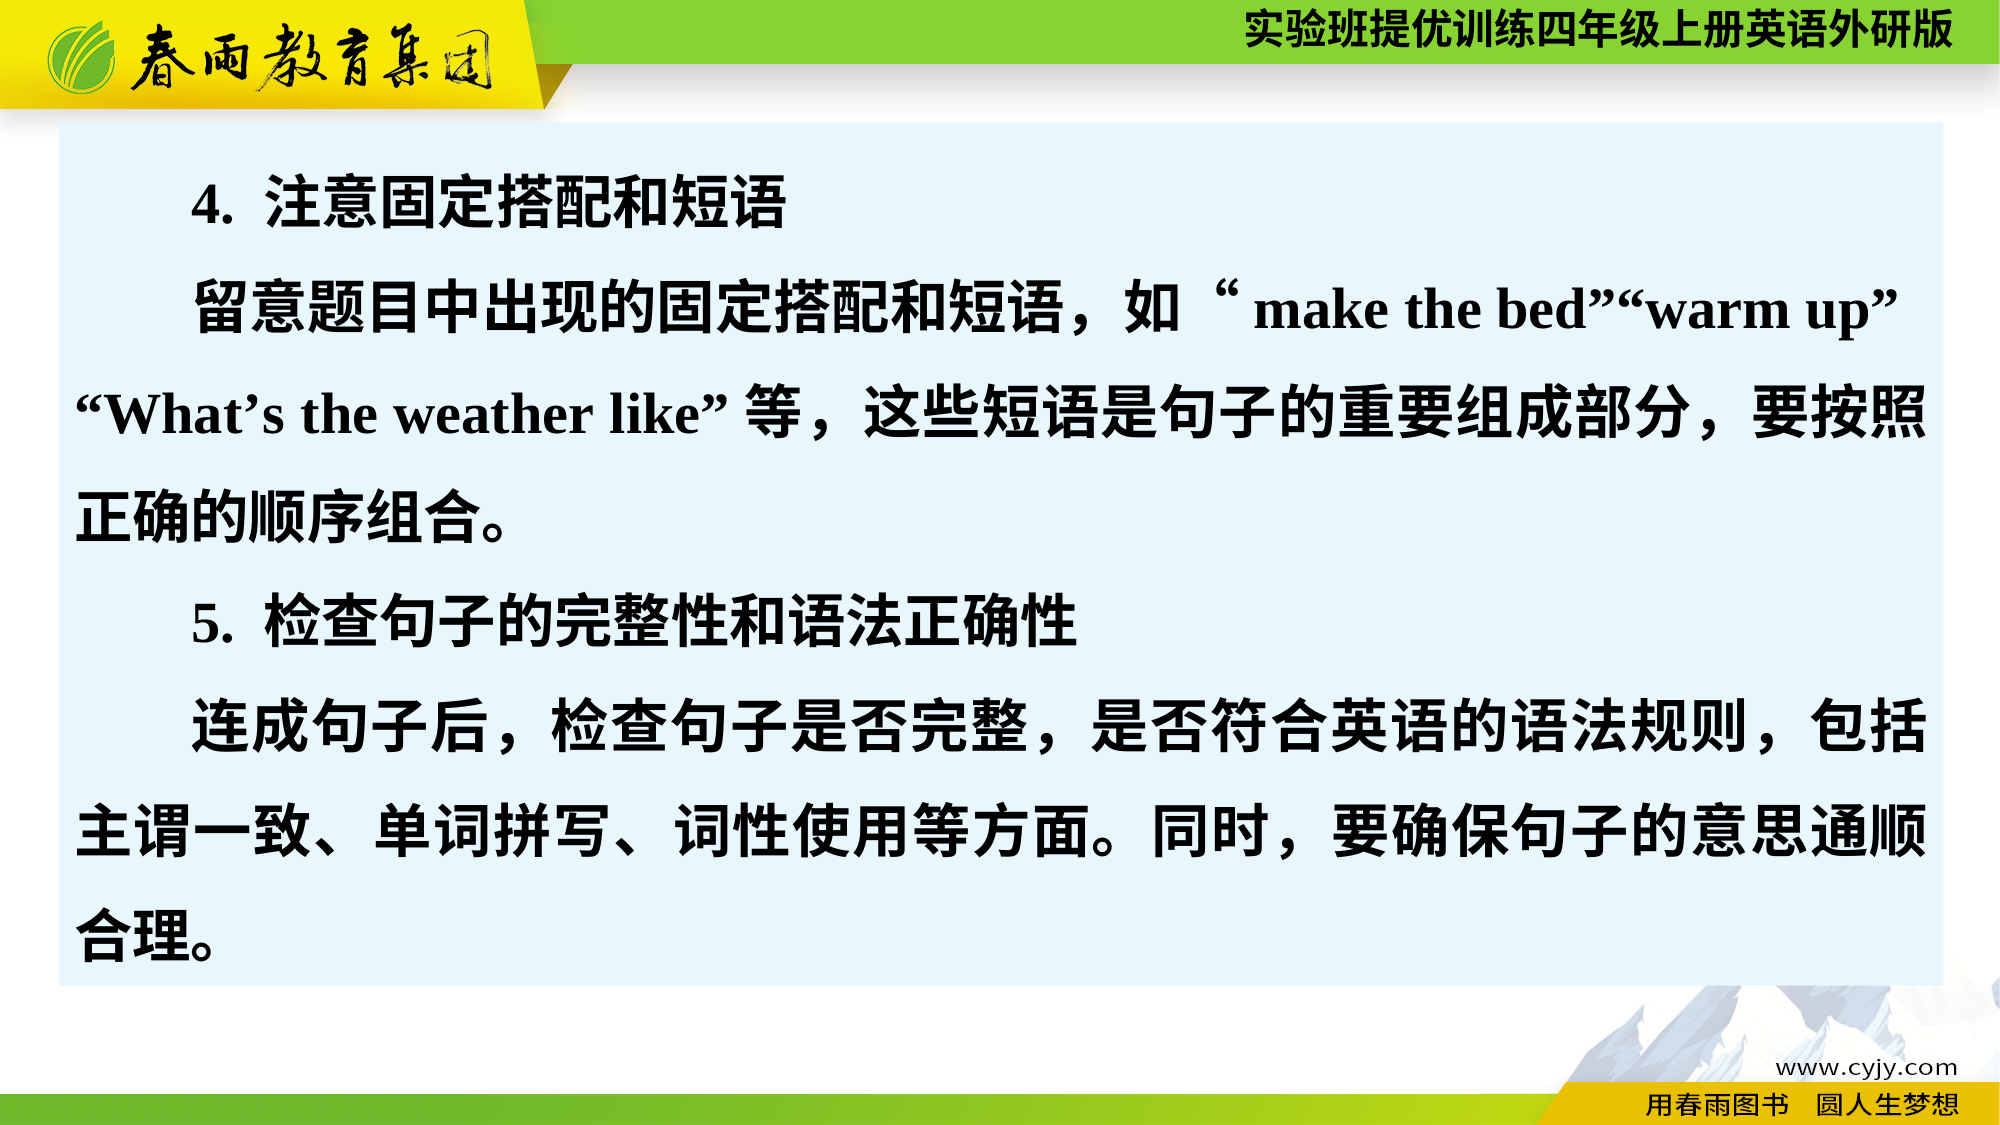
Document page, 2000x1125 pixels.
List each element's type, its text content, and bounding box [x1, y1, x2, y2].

list 4. 注意固定搭配和短语 留意题目中出现的固定搭配和短语，如“make the bed”“warm up” “What’s the weather like”等，这些短语是句子的重要组成部分，要按照正确的顺序组合。 5. 检查句子的完整性和语法正确性 连成句子后，检查句子是否完整，是否符合英语的语法规则，包括主谓一致、单词拼写、词性使用等方面。同时，要确保句子的意思通顺合理。 [59, 122, 1944, 986]
picture [0, 0, 2000, 1125]
